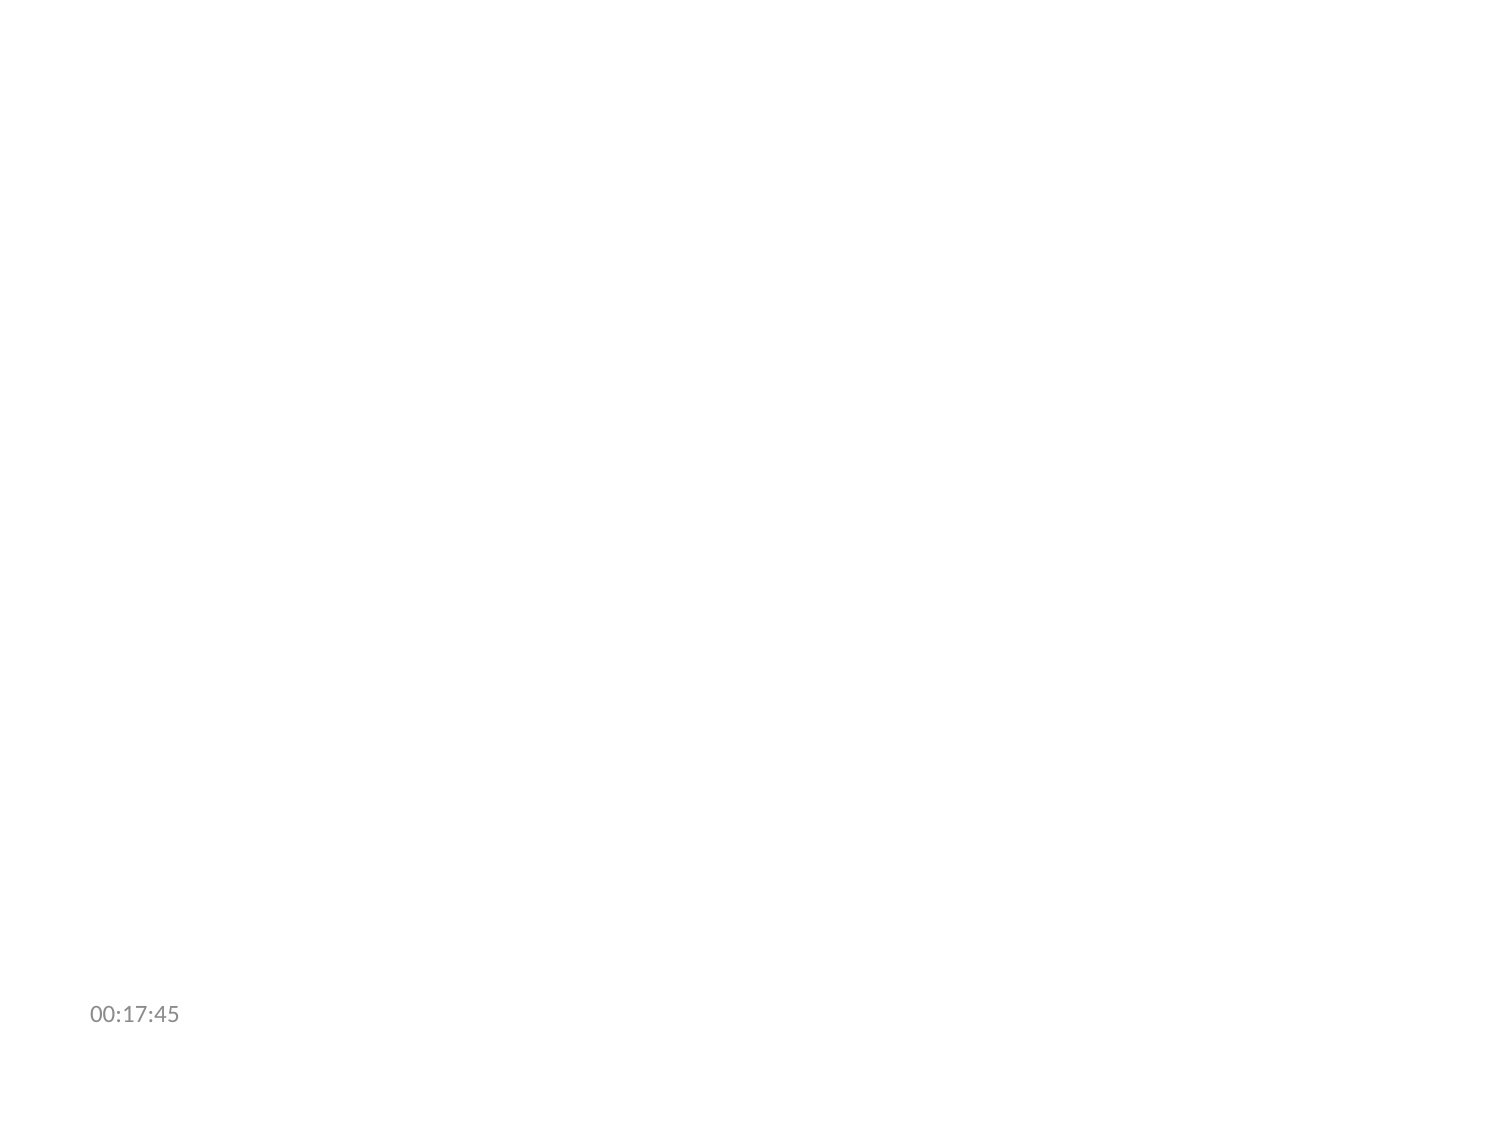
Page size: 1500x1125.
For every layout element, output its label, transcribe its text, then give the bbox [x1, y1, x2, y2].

text_box 15:35:09 [75, 982, 425, 1043]
